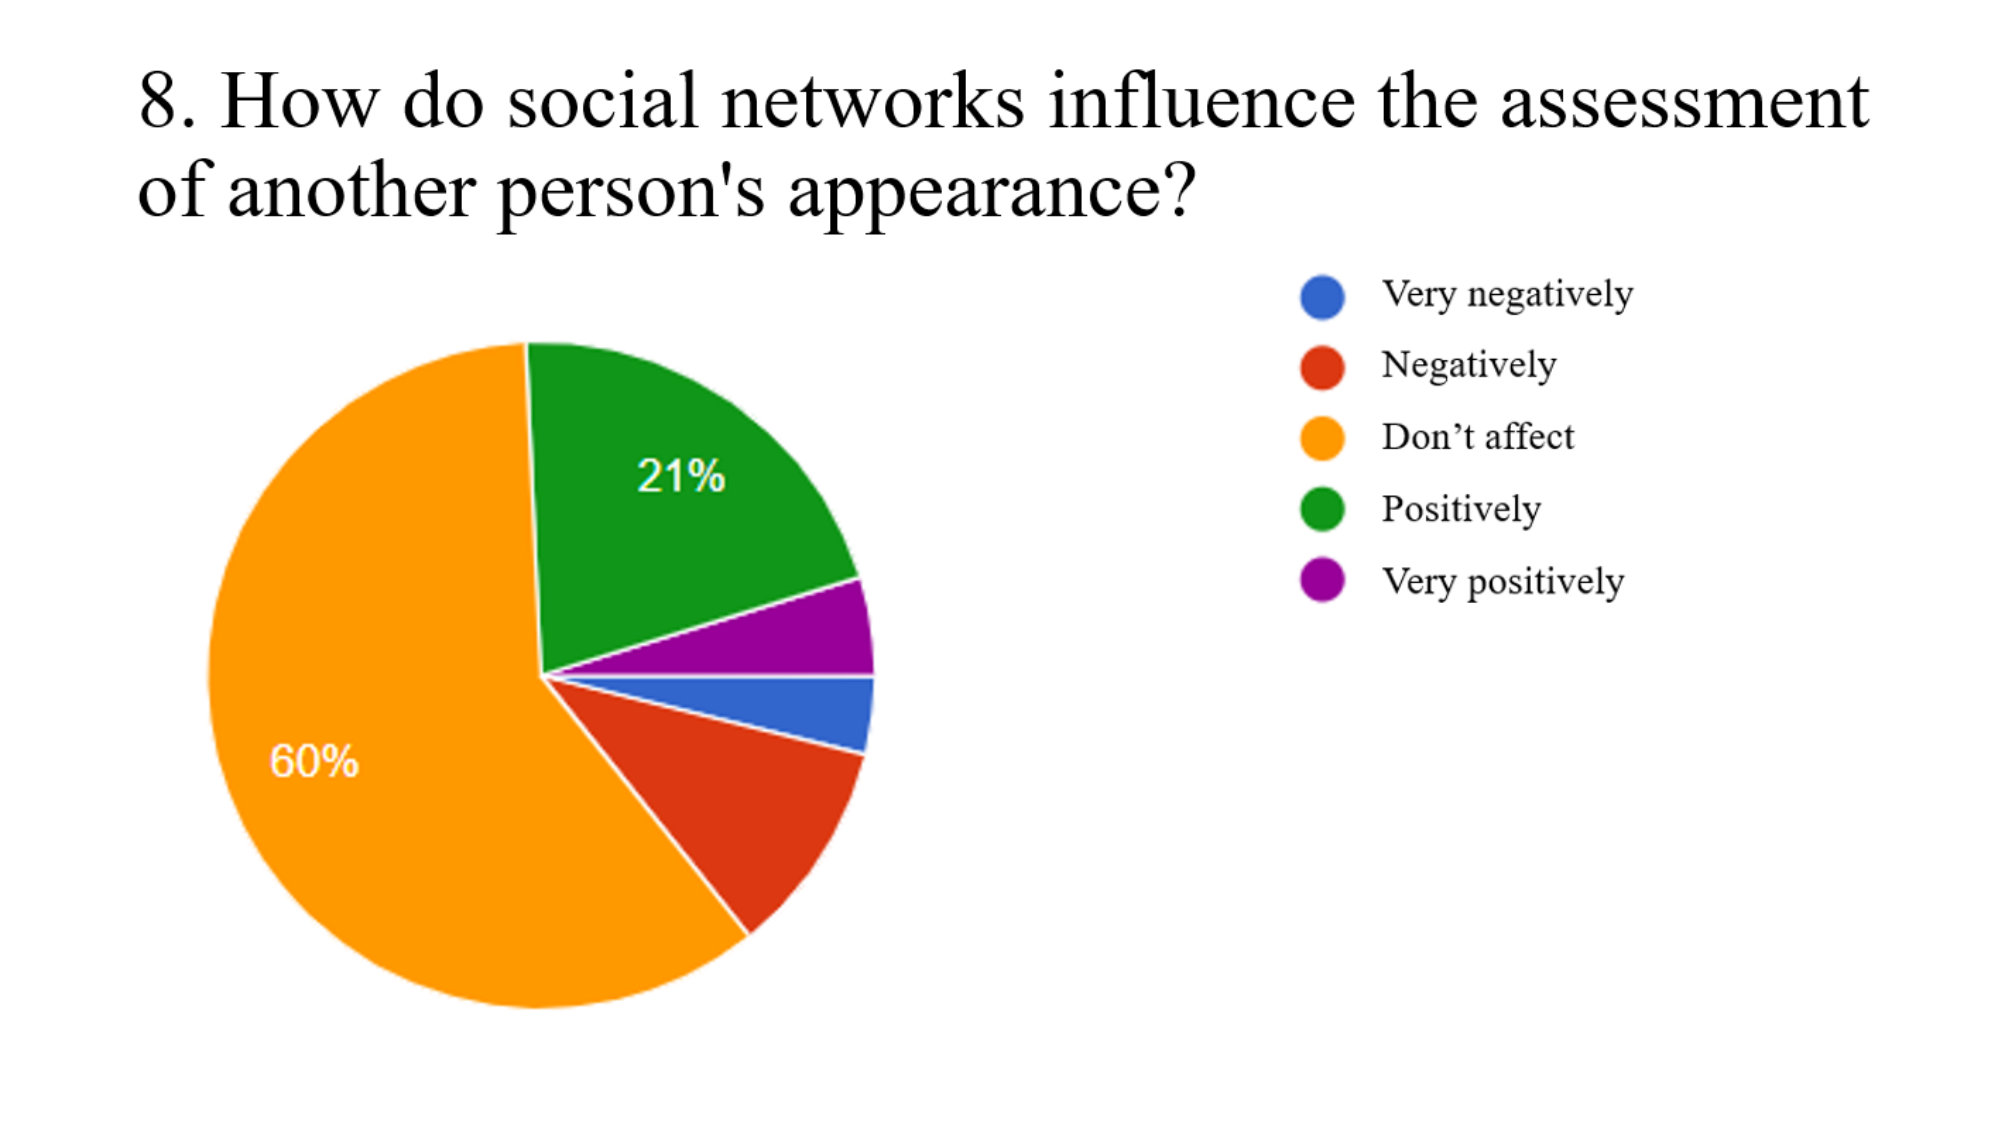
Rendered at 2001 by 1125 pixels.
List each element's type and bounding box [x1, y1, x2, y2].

picture [90, 30, 1909, 1065]
